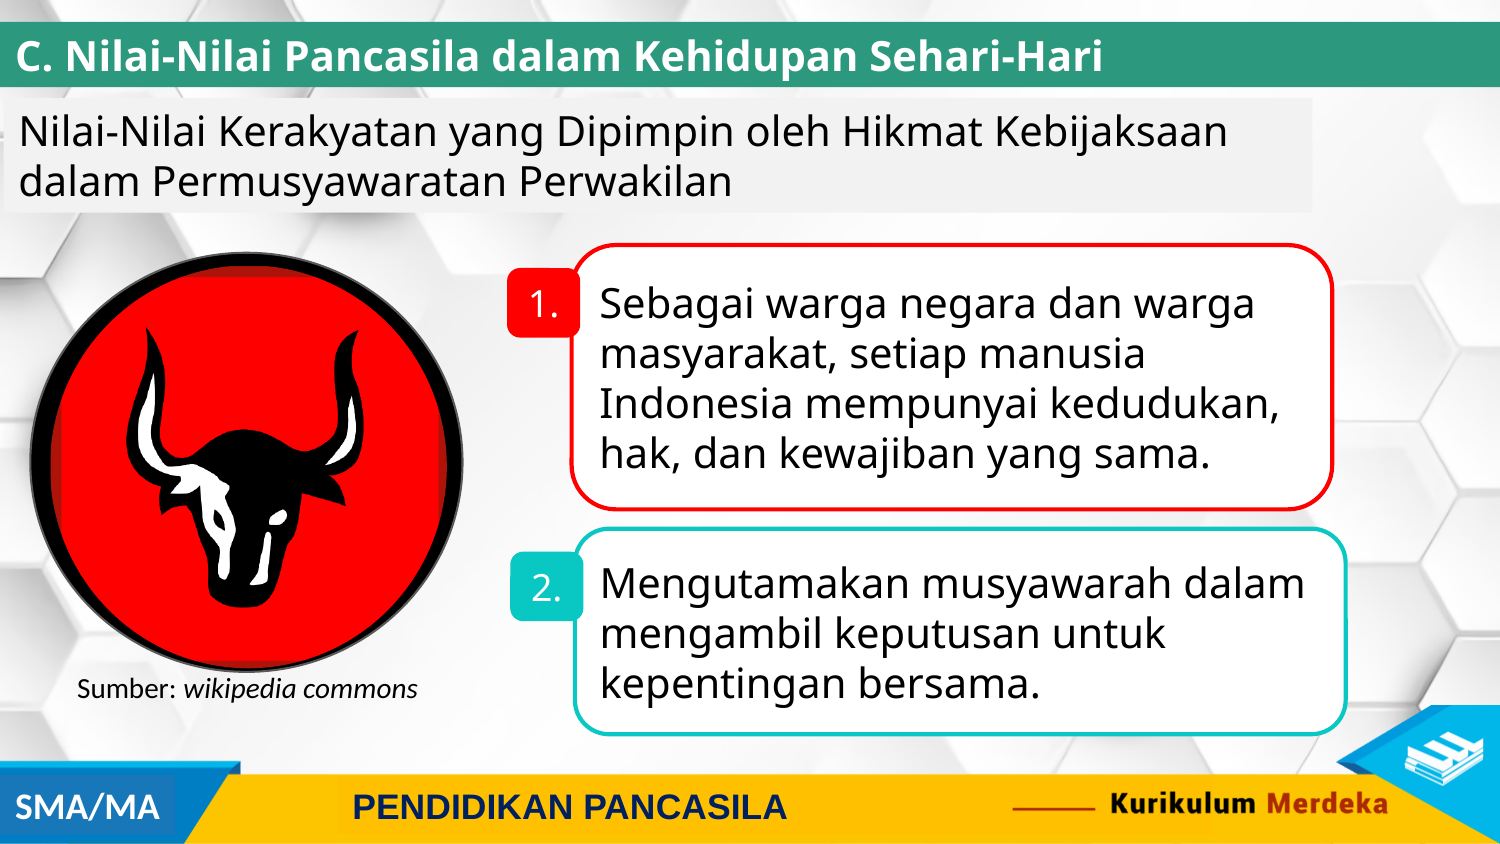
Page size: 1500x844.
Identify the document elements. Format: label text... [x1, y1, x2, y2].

text_box 2. [510, 551, 584, 622]
text_box Mengutamakan musyawarah dalam mengambil keputusan untuk kepentingan bersama. [572, 526, 1348, 704]
text_box [451, 394, 463, 530]
text_box [30, 388, 44, 536]
text_box [179, 252, 314, 263]
text_box Sebagai warga negara dan warga masyarakat, setiap manusia Indonesia mempunyai kedudukan, hak, dan kewajiban yang sama. [569, 242, 1335, 512]
text_box Sumber: wikipedia commons [62, 673, 450, 704]
text_box 1. [507, 267, 581, 338]
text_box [0, 705, 1500, 844]
picture [0, 89, 1500, 705]
picture [0, 0, 1500, 20]
text_box Nilai-Nilai Kerakyatan yang Dipimpin oleh Hikmat Kebijaksaan dalam Permusyawaratan Perwakilan [3, 97, 1313, 213]
text_box C. Nilai-Nilai Pancasila dalam Kehidupan Sehari-Hari [0, 20, 1500, 89]
